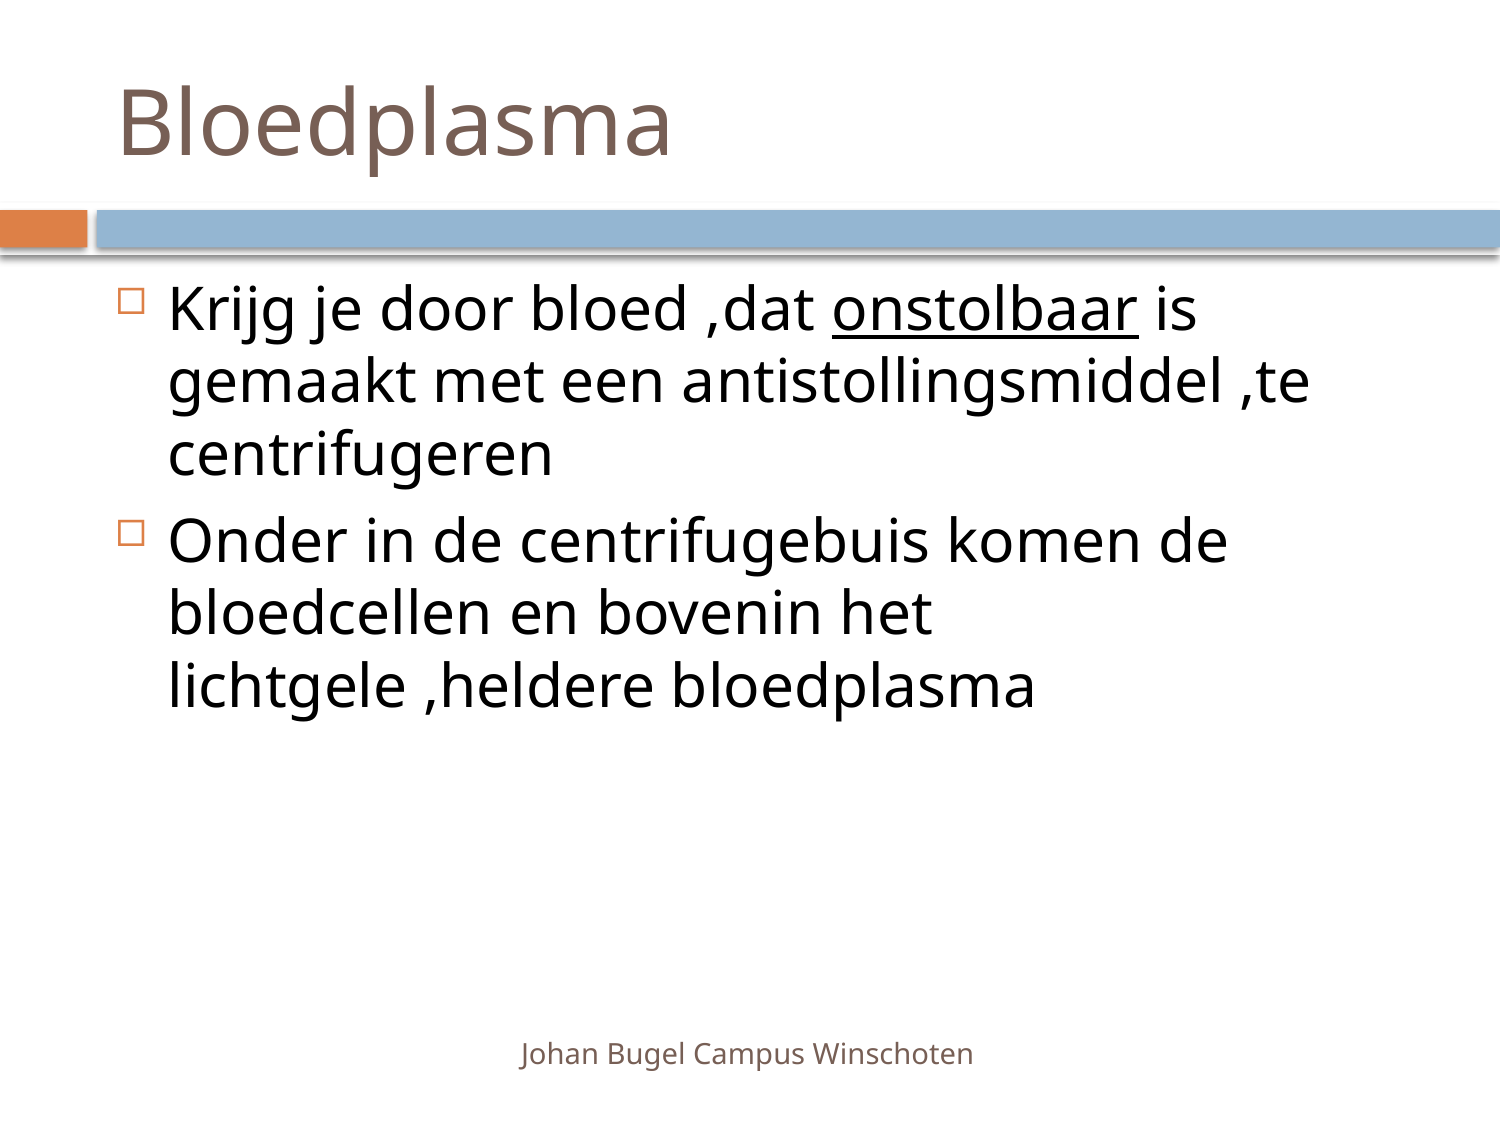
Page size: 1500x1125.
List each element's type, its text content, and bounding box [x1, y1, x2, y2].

footer Johan Bugel Campus Winschoten [99, 1024, 990, 1085]
list Krijg je door bloed ,dat onstolbaar is gemaakt met een antistollingsmiddel ,te centrifugeren Onder in de centrifugebuis komen de bloedcellen en bovenin het lichtgele ,heldere bloedplasma [100, 262, 1438, 1000]
title Bloedplasma [100, 37, 1438, 200]
